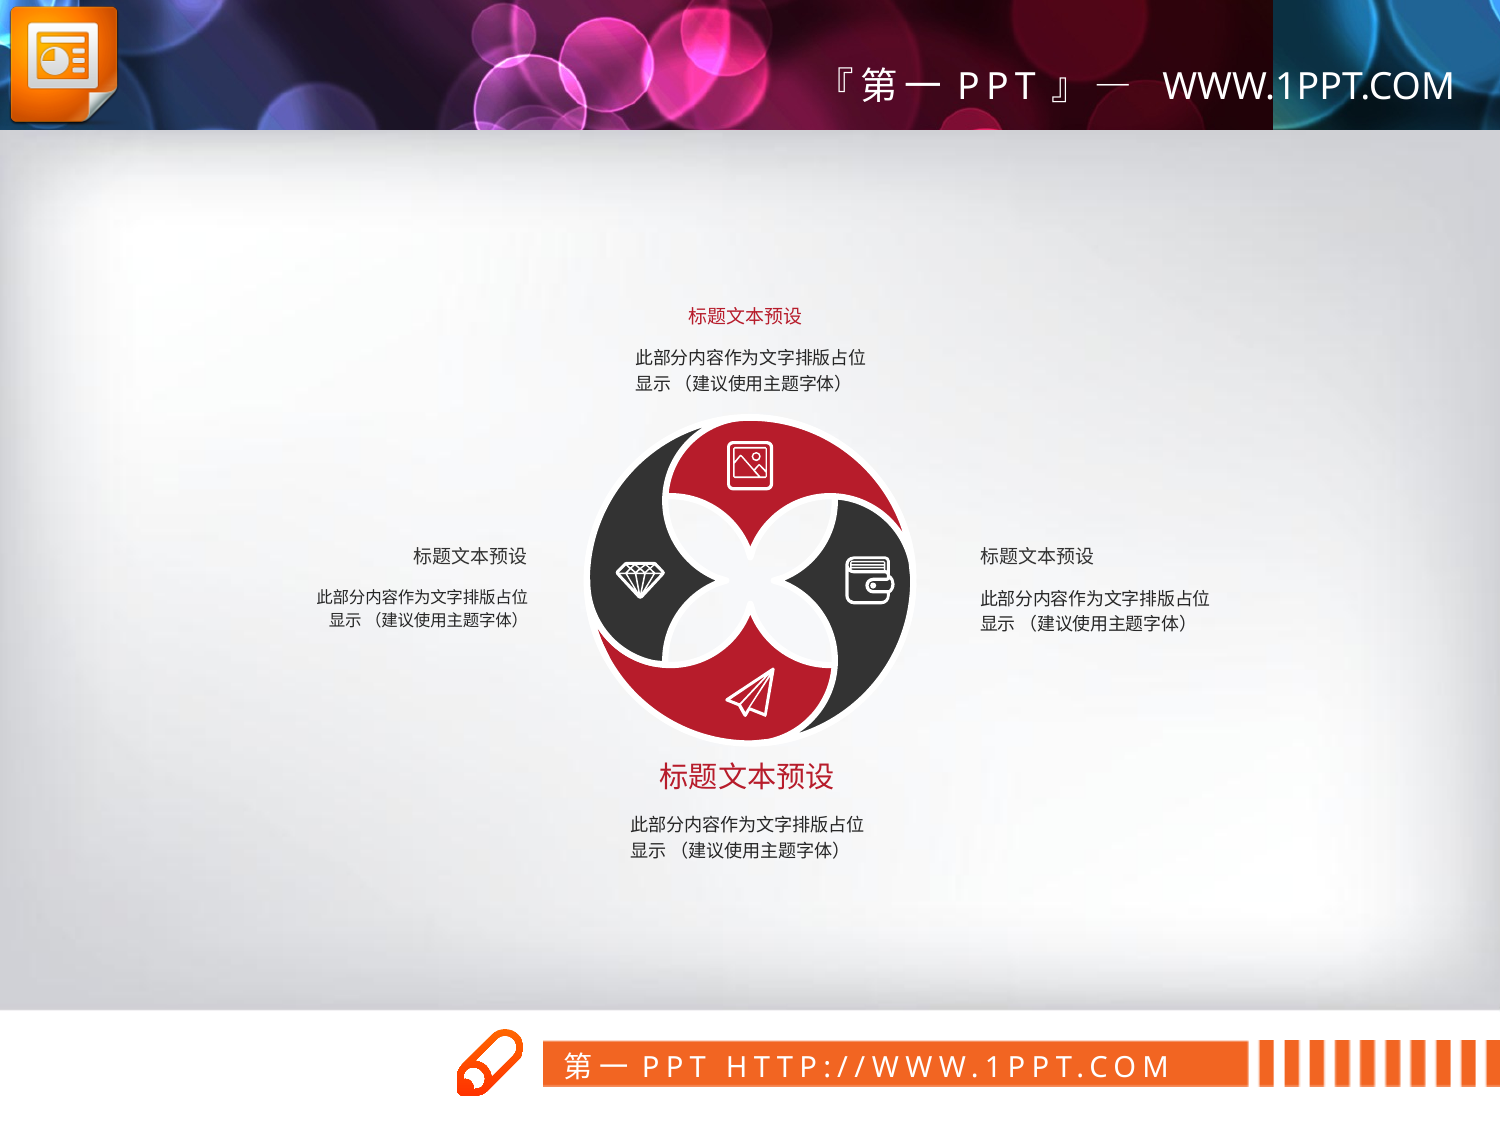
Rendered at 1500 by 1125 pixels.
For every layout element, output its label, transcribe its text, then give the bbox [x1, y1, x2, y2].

text_box 此部分内容作为文字排版占位显示 （建议使用主题字体） [292, 575, 581, 644]
text_box 标题文本预设 [398, 537, 581, 575]
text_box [615, 748, 880, 870]
picture [543, 1040, 1500, 1087]
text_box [620, 296, 883, 404]
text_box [920, 537, 1229, 645]
picture [0, 0, 1500, 1012]
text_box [586, 416, 914, 744]
